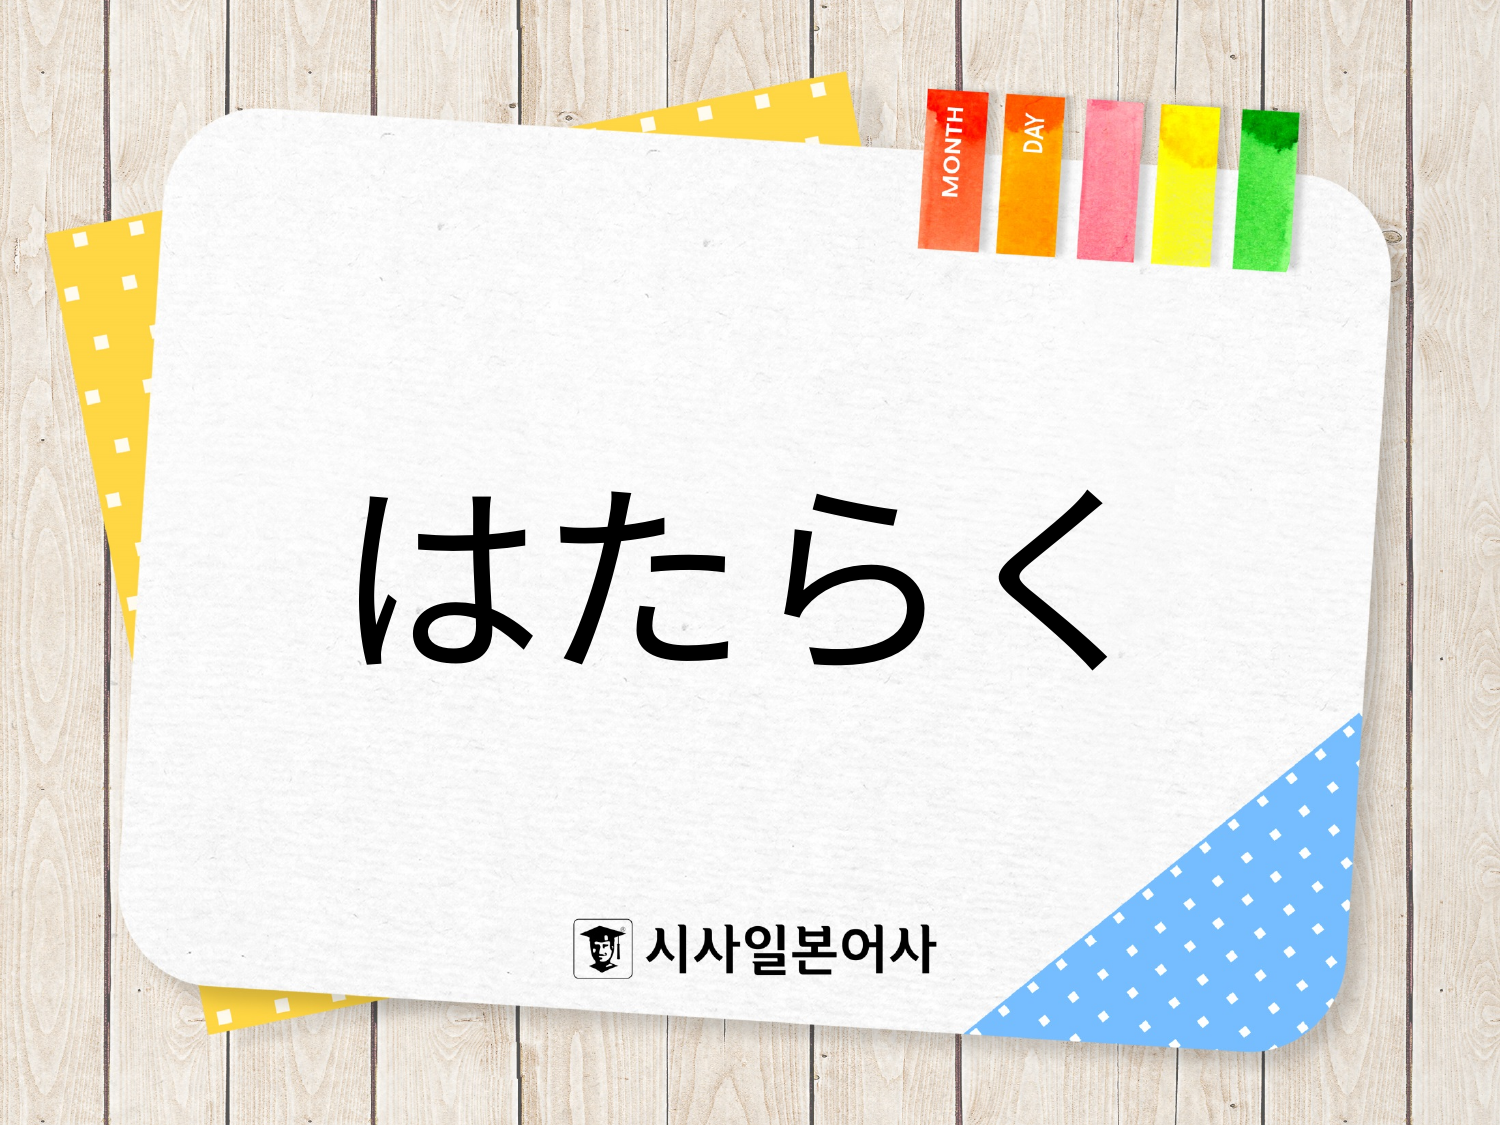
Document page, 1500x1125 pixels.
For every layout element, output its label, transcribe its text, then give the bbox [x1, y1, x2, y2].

picture [0, 0, 1500, 1125]
title はたらく [75, 338, 1425, 811]
